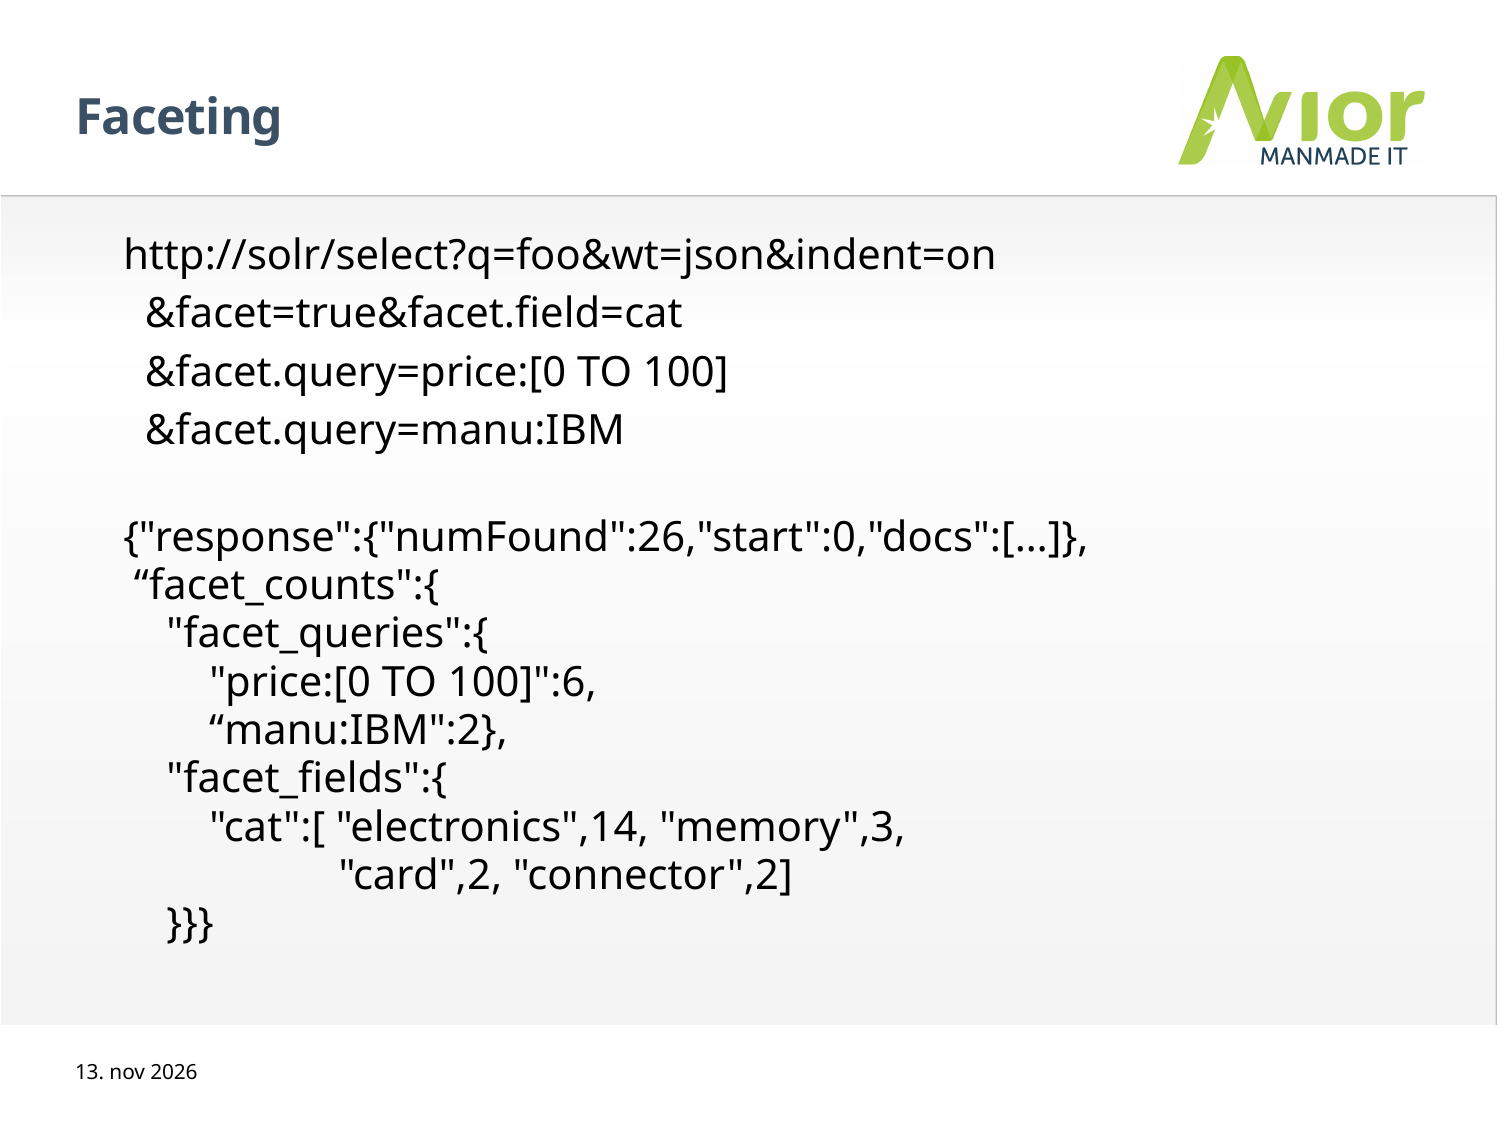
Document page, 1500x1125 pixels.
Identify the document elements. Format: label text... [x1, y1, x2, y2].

slide_number maj 2012 [75, 1042, 355, 1103]
picture [1, 194, 1499, 1025]
title Faceting [75, 45, 1142, 184]
picture [1178, 56, 1425, 165]
list http://solr/select?q=foo&wt=json&indent=on &facet=true&facet.field=cat &facet.query=price:[0 TO 100] &facet.query=manu:IBM {"response":{"numFound":26,"start":0,"docs":[…]}, “facet_counts":{ "facet_queries":{ "price:[0 TO 100]":6, “manu:IBM":2}, "facet_fields":{ "cat":[ "electronics",14, "memory",3, "card",2, "connector",2] }}} [123, 227, 1425, 996]
